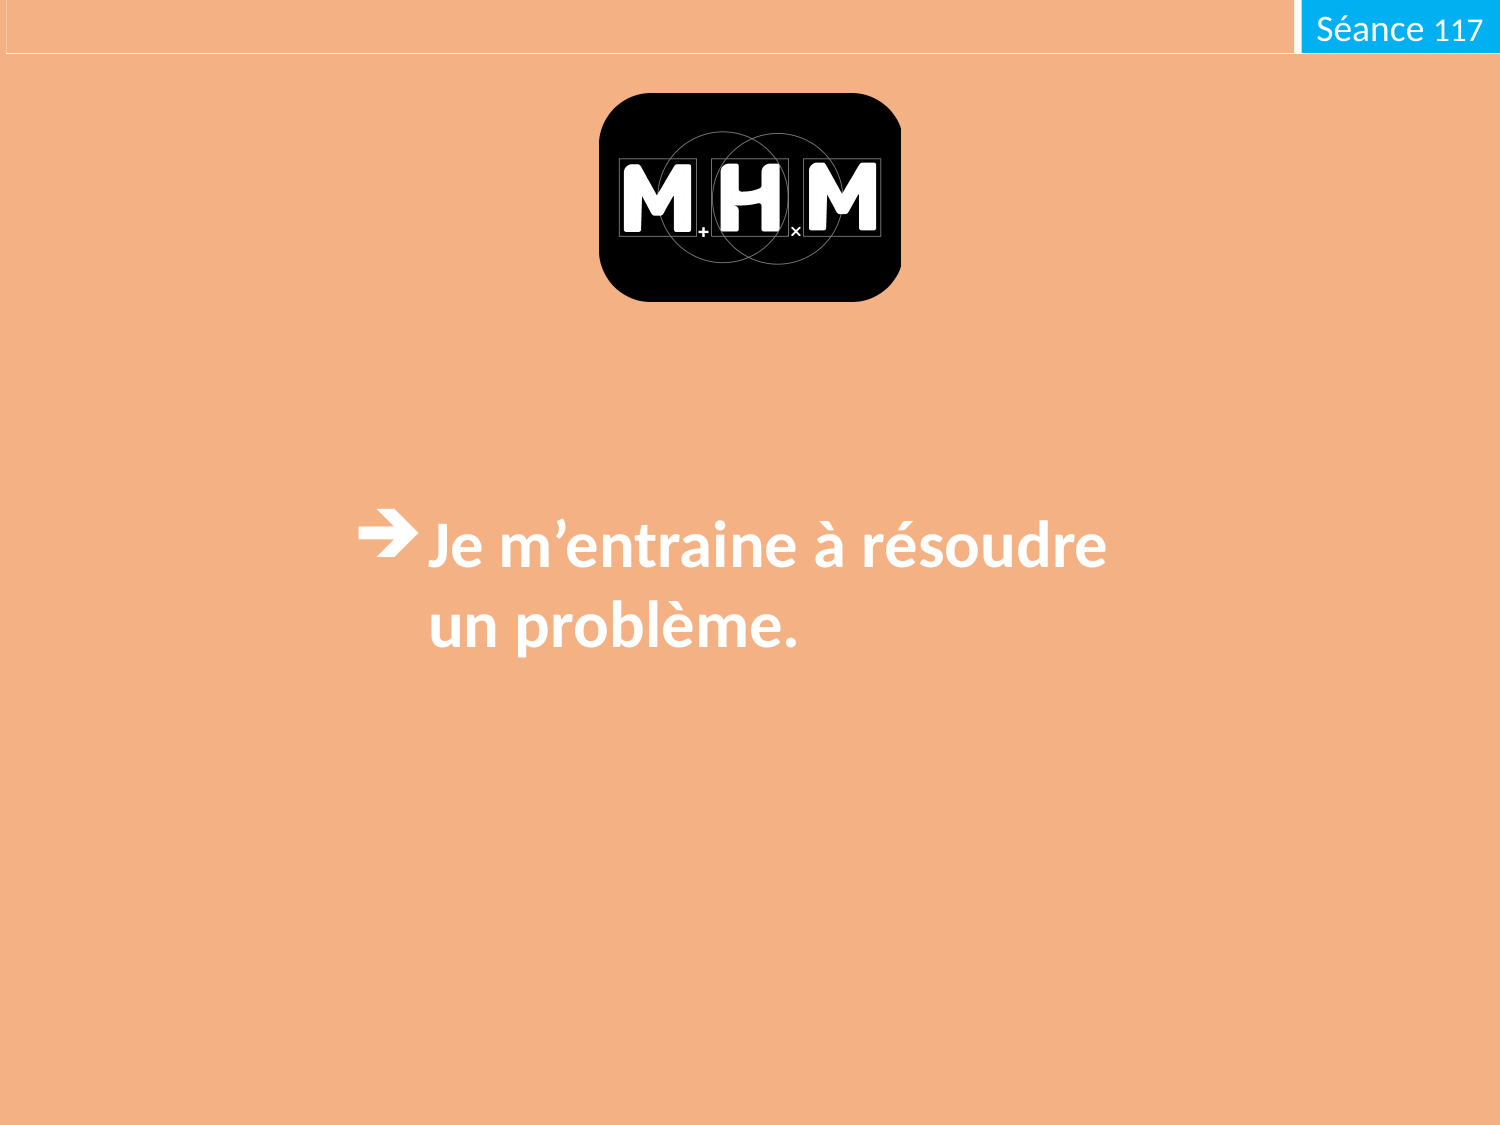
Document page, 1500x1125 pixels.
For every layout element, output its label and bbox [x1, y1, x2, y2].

text_box [0, 54, 1500, 1125]
